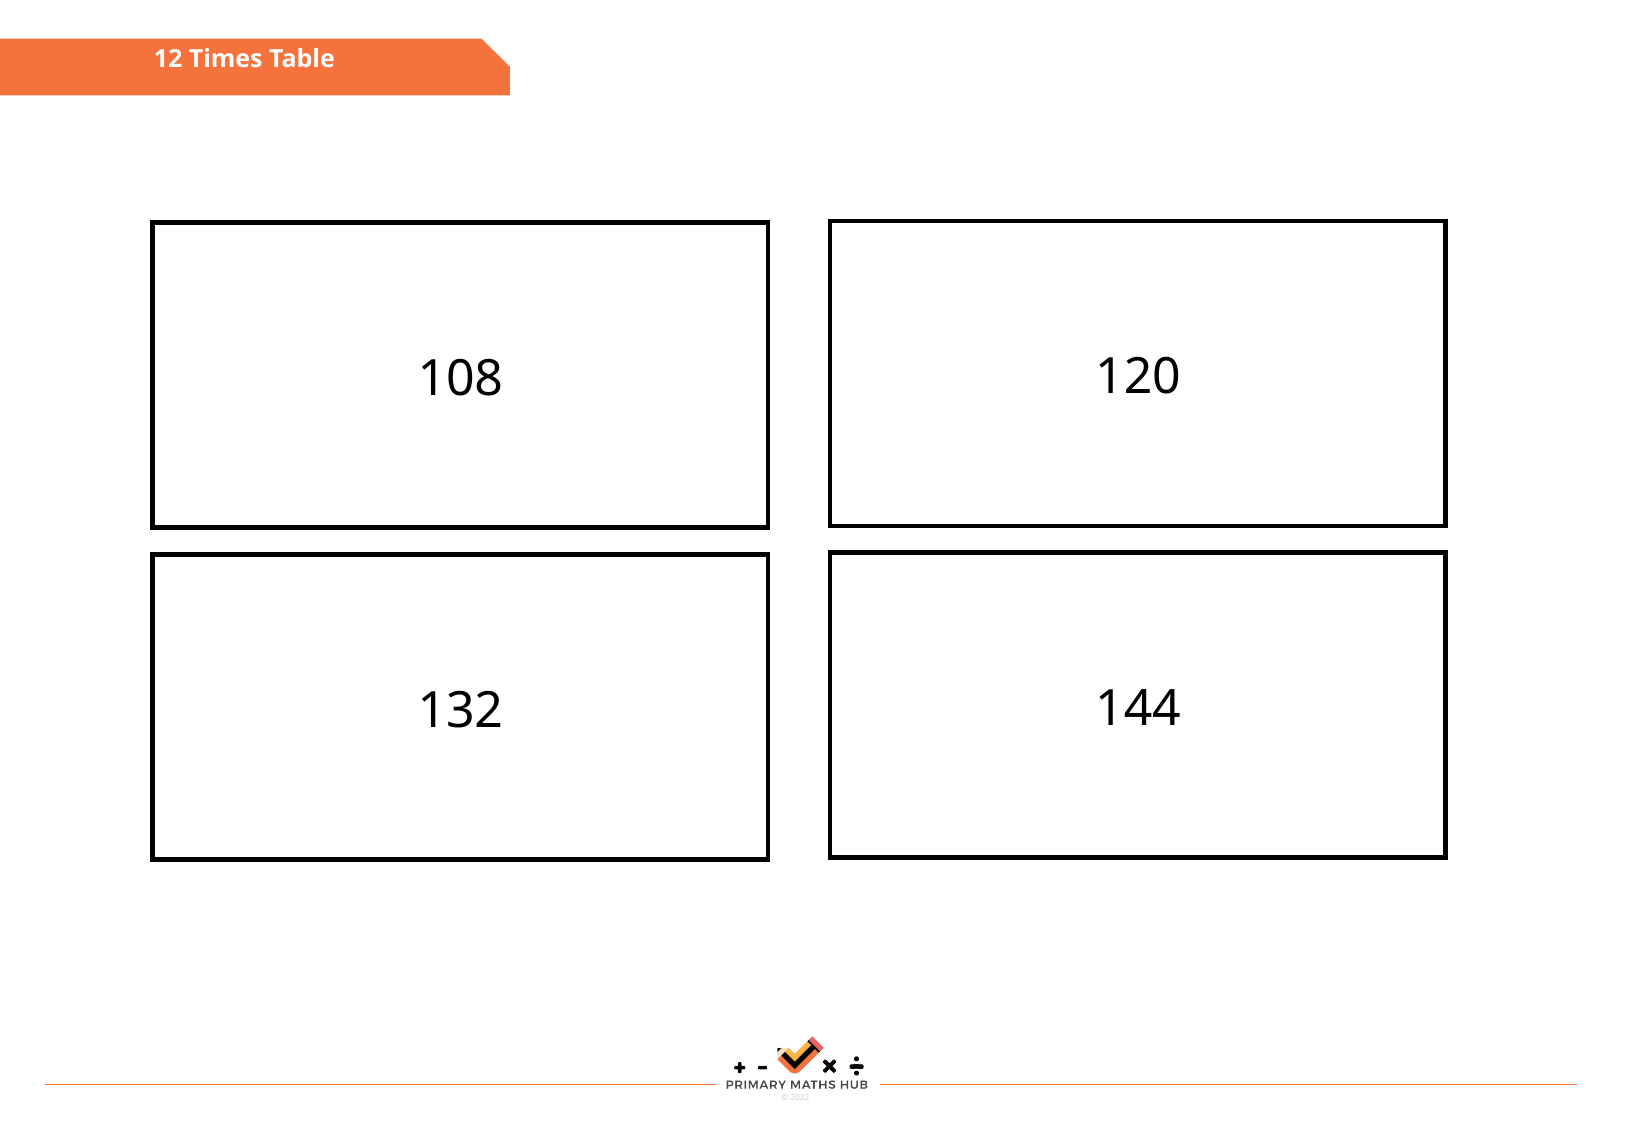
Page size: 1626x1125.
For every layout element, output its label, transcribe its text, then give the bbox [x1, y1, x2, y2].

text_box 132 [151, 553, 769, 860]
text_box 120 [829, 220, 1447, 527]
text_box © 2022 [720, 1084, 870, 1110]
text_box 144 [829, 552, 1447, 859]
picture [722, 1034, 872, 1094]
text_box 12 Times Table [0, 37, 511, 97]
text_box 108 [151, 222, 769, 529]
